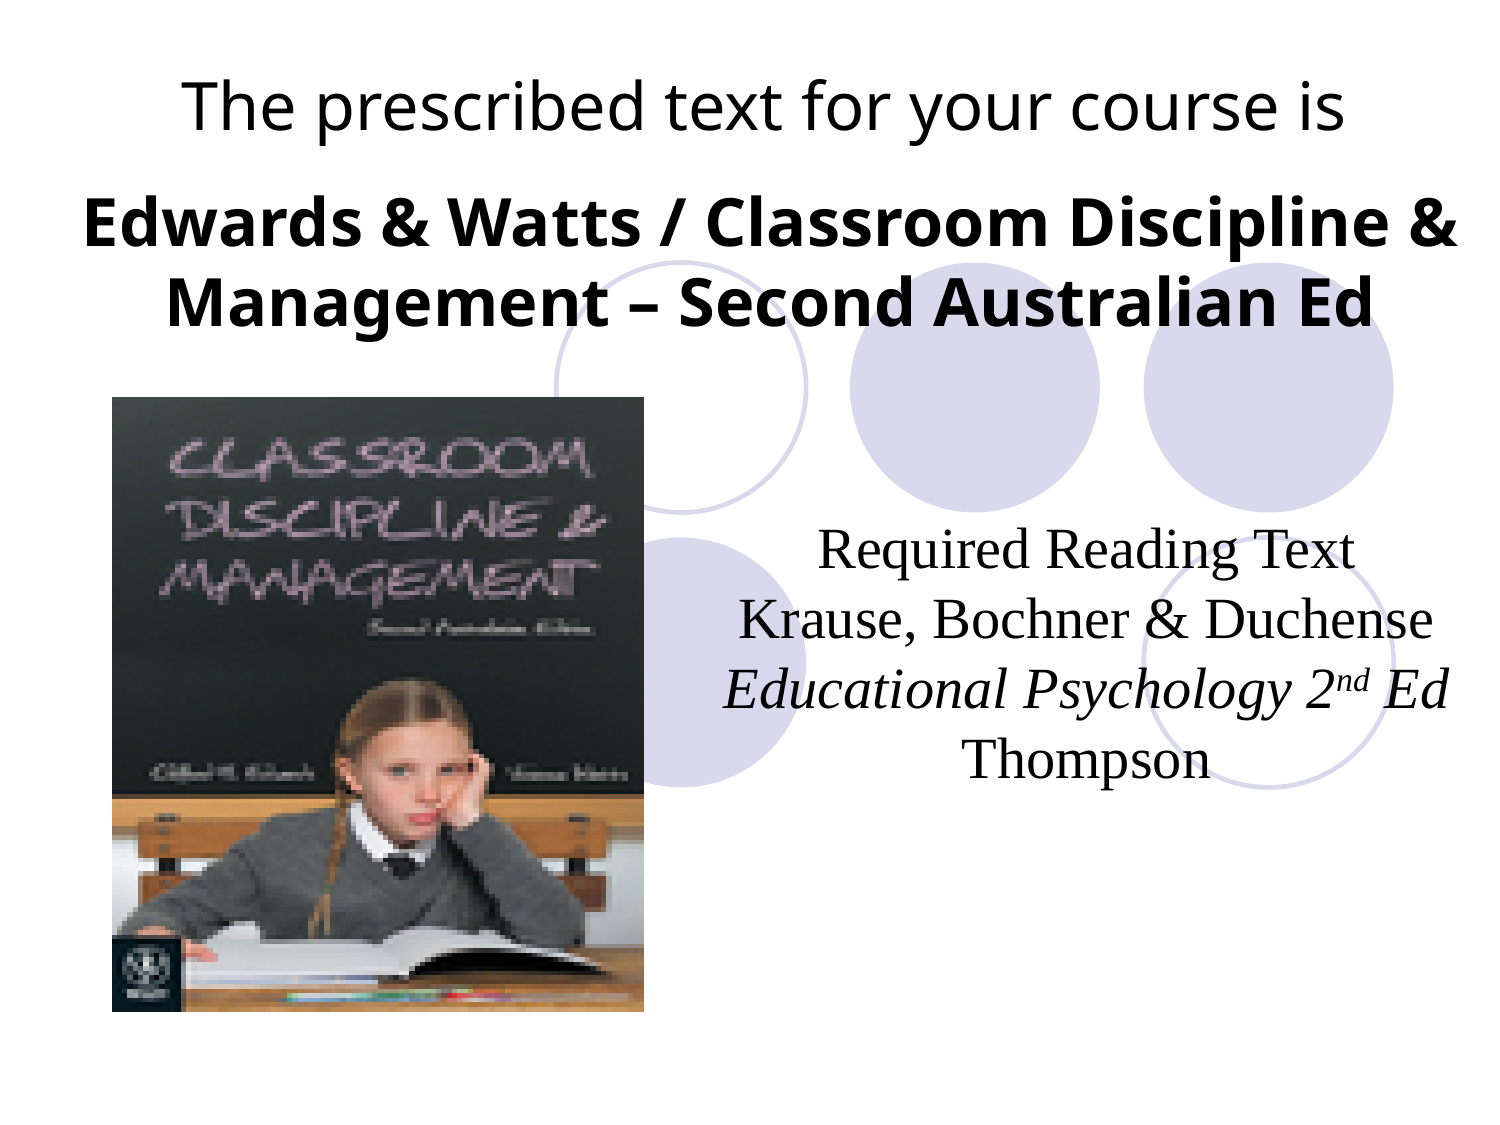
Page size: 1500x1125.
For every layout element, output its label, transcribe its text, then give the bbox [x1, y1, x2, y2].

picture [111, 396, 645, 1012]
text_box Required Reading Text Krause, Bochner & Duchense Educational Psychology 2nd Ed Thompson [673, 503, 1500, 798]
text_box Edwards & Watts / Classroom Discipline & Management – Second Australian Ed [41, 172, 1500, 348]
text_box The prescribed text for your course is [120, 56, 1409, 151]
